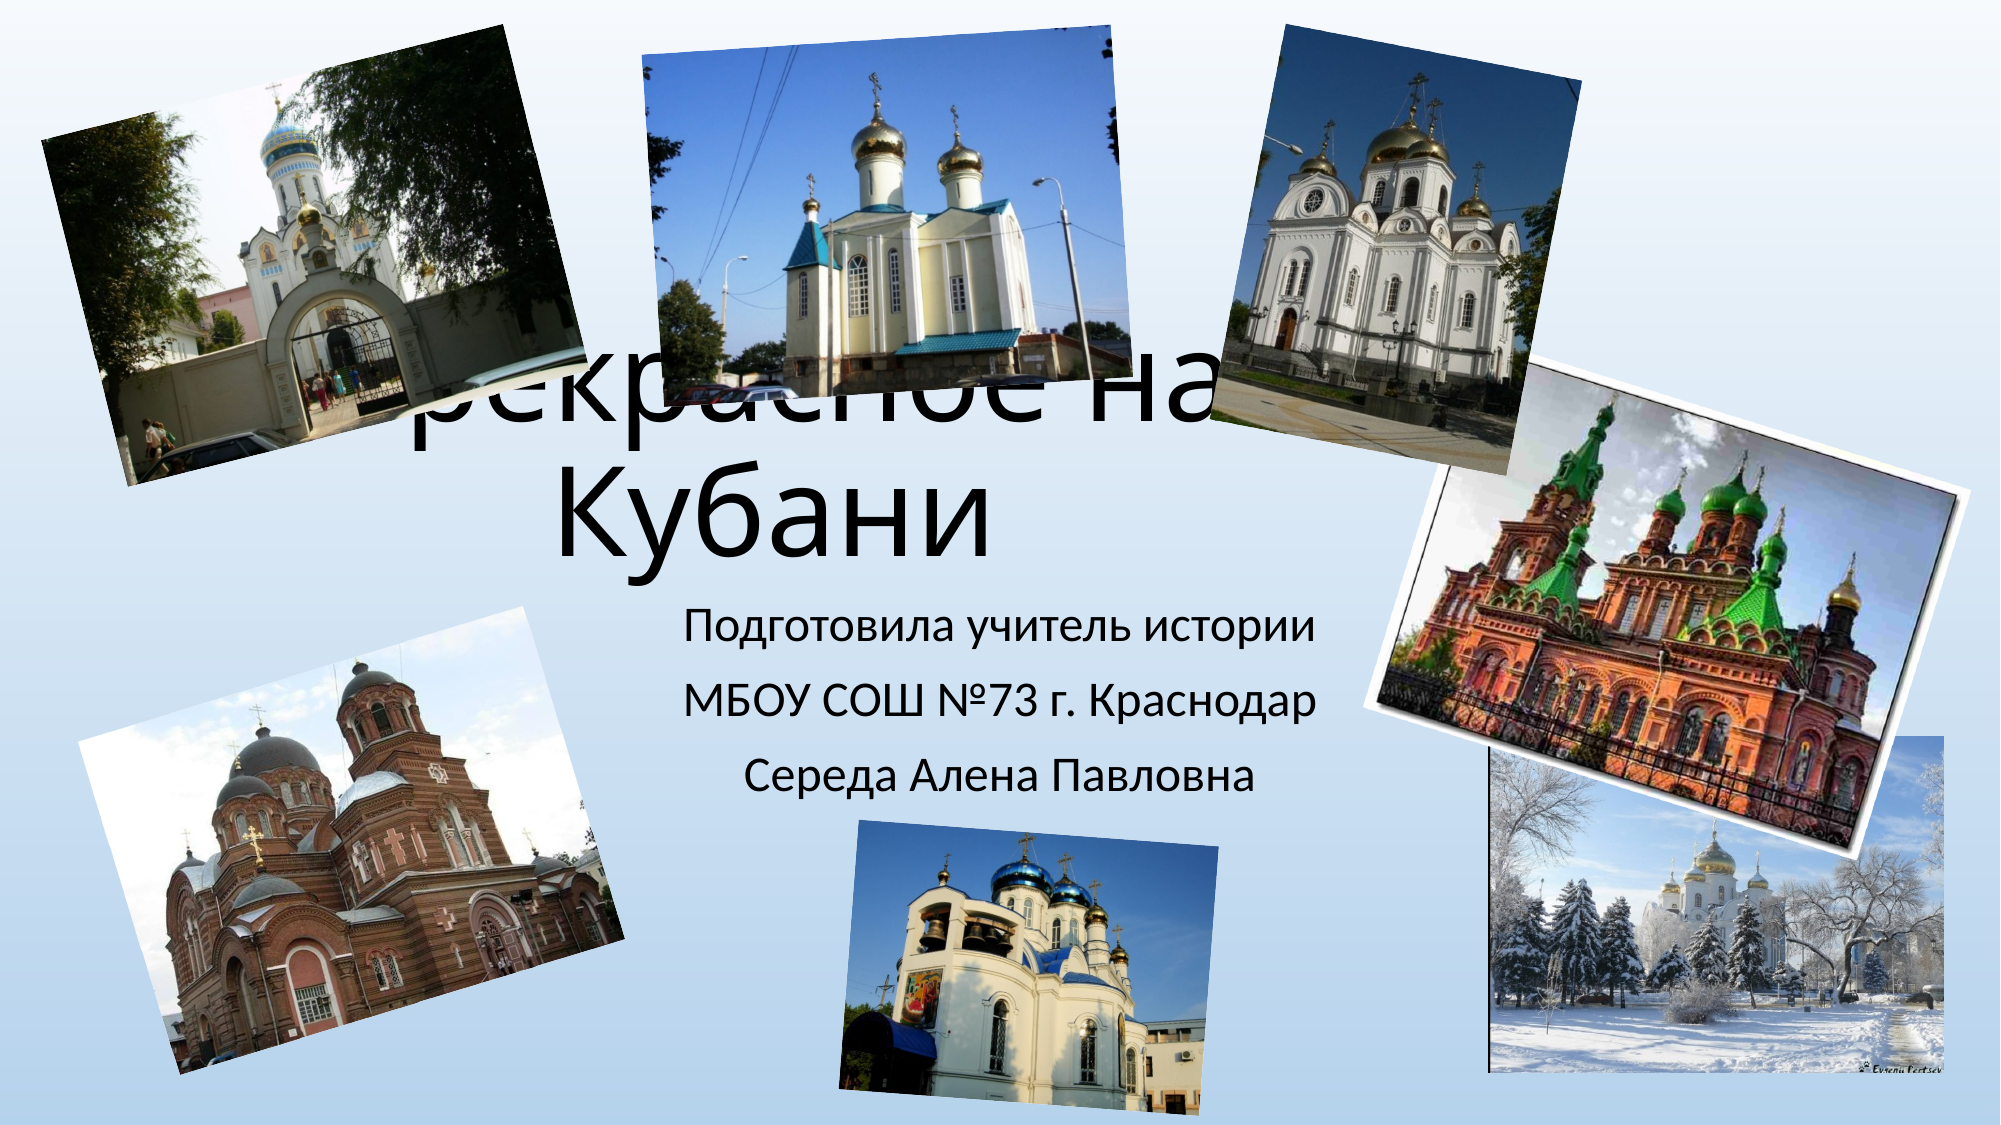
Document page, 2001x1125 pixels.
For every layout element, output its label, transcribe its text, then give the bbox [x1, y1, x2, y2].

picture [839, 820, 1218, 1115]
picture [1210, 24, 1971, 1073]
picture [642, 25, 1133, 406]
picture [42, 24, 589, 486]
title Прекрасное на Кубани [116, 184, 1407, 591]
picture [79, 607, 624, 1074]
subtitle Подготовила учитель истории МБОУ СОШ №73 г. Краснодар Середа Алена Павловна [249, 590, 1488, 863]
